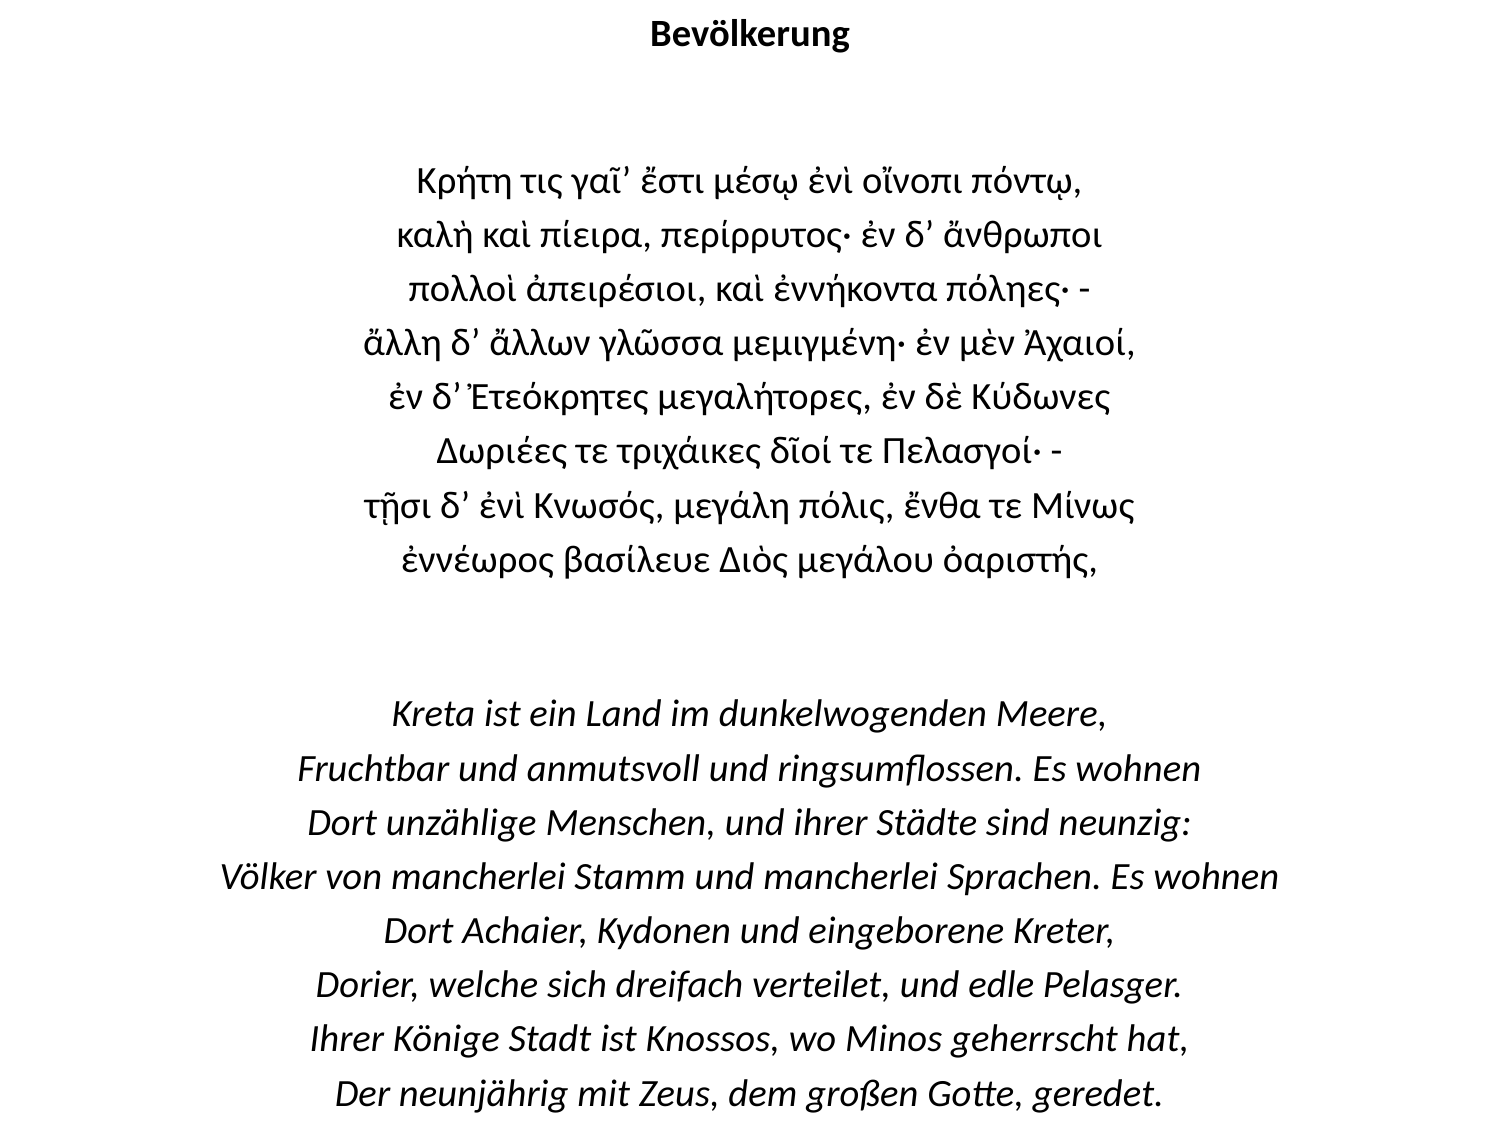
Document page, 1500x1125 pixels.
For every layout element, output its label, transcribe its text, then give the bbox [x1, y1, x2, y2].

subtitle Bevölkerung Κρήτη τις γαῖ’ ἔστι μέσῳ ἐνὶ οἴνοπι πόντῳ, καλὴ καὶ πίειρα, περίρρυτος· ἐν δ’ ἄνθρωποι πολλοὶ ἀπειρέσιοι, καὶ ἐννήκοντα πόληες· - ἄλλη δ’ ἄλλων γλῶσσα μεμιγμένη· ἐν μὲν Ἀχαιοί, ἐν δ’ Ἐτεόκρητες μεγαλήτορες, ἐν δὲ Κύδωνες Δωριέες τε τριχάικες δῖοί τε Πελασγοί· - τῇσι δ’ ἐνὶ Κνωσός, μεγάλη πόλις, ἔνθα τε Μίνως ἐννέωρος βασίλευε Διὸς μεγάλου ὀαριστής, Kreta ist ein Land im dunkelwogenden Meere, Fruchtbar und anmutsvoll und ringsumflossen. Es wohnen Dort unzählige Menschen, und ihrer Städte sind neunzig: Völker von mancherlei Stamm und mancherlei Sprachen. Es wohnen Dort Achaier, Kydonen und eingeborene Kreter, Dorier, welche sich dreifach verteilet, und edle Pelasger. Ihrer Könige Stadt ist Knossos, wo Minos geherrscht hat, Der neunjährig mit Zeus, dem großen Gotte, geredet. [0, 0, 1500, 1125]
